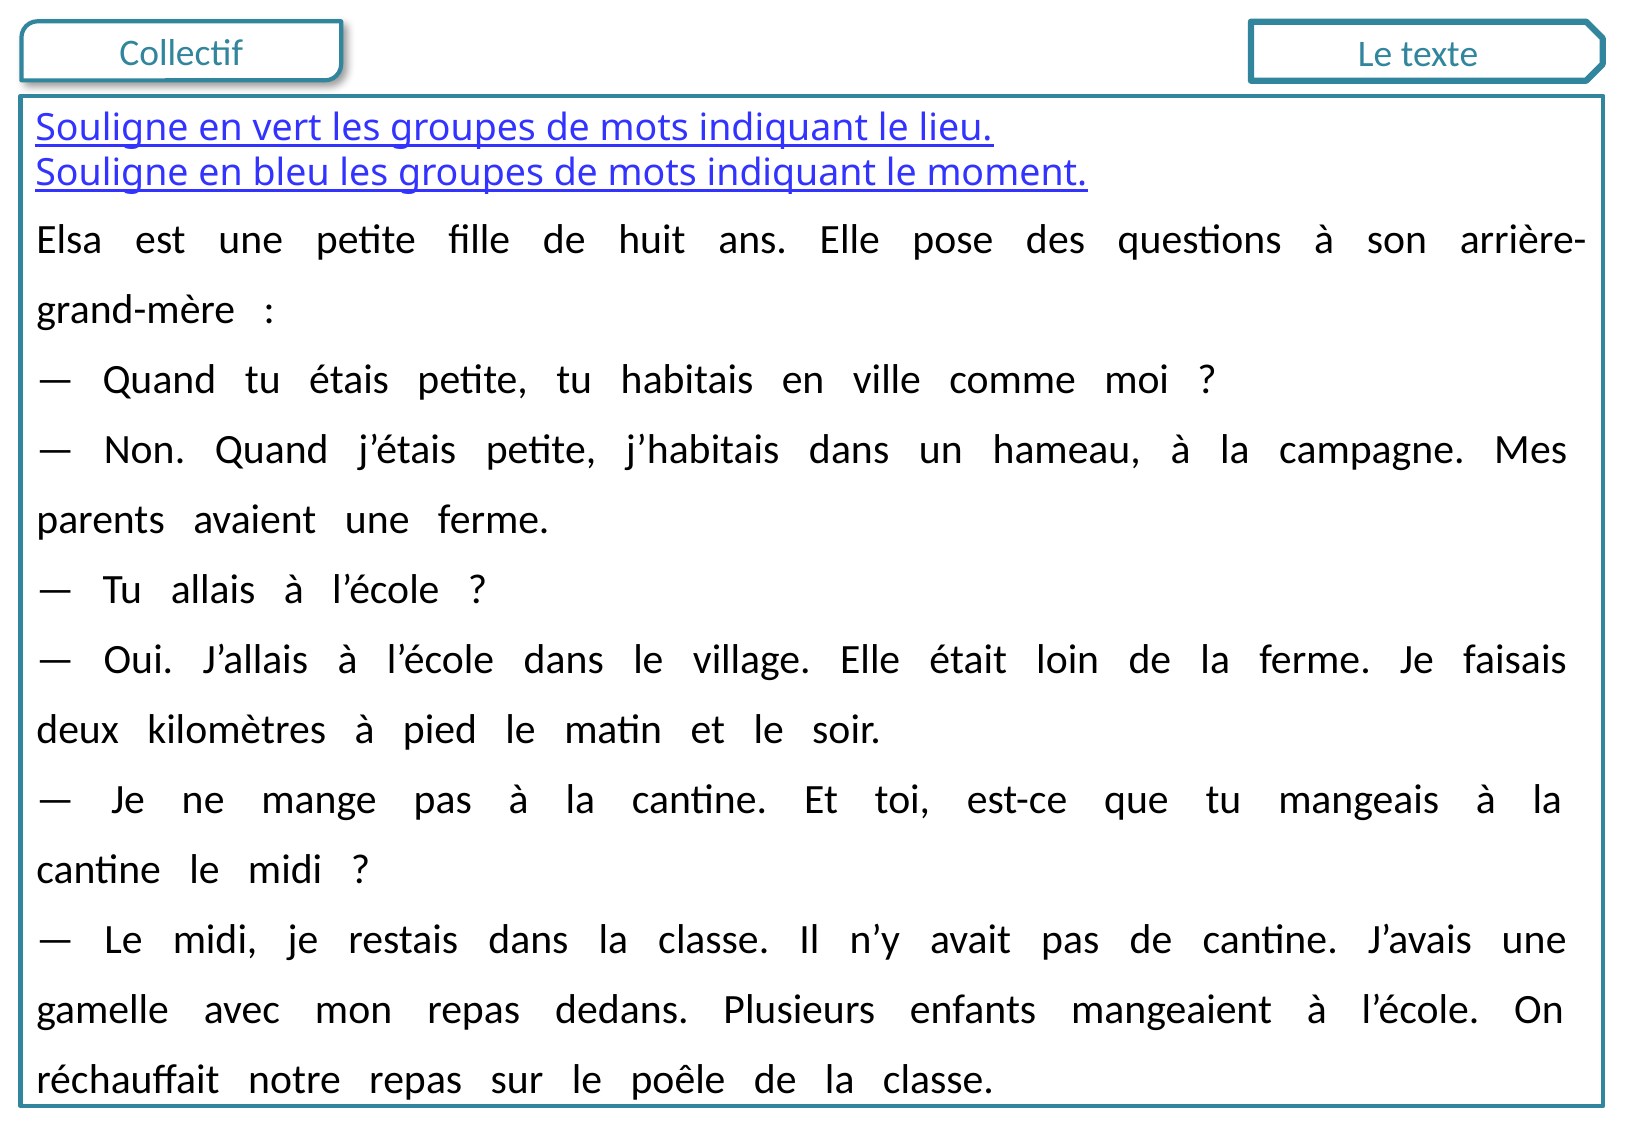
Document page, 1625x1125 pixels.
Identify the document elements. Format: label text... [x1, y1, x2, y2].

list Souligne en vert les groupes de mots indiquant le lieu. Souligne en bleu les groupes de mots indiquant le moment. [18, 94, 1605, 1108]
list Le texte [1251, 21, 1585, 81]
list Elsa est une petite fille de huit ans. Elle pose des questions à son arrière-grand-mère : — Quand tu étais petite, tu habitais en ville comme moi ? — Non. Quand j’étais petite, j’habitais dans un hameau, à la campagne. Mes parents avaient une ferme. — Tu allais à l’école ? — Oui. J’allais à l’école dans le village. Elle était loin de la ferme. Je faisais deux kilomètres à pied le matin et le soir. — Je ne mange pas à la cantine. Et toi, est-ce que tu mangeais à la cantine le midi ? — Le midi, je restais dans la classe. Il n’y avait pas de cantine. J’avais une gamelle avec mon repas dedans. Plusieurs enfants mangeaient à l’école. On réchauffait notre repas sur le poêle de la classe. [21, 184, 1604, 1106]
